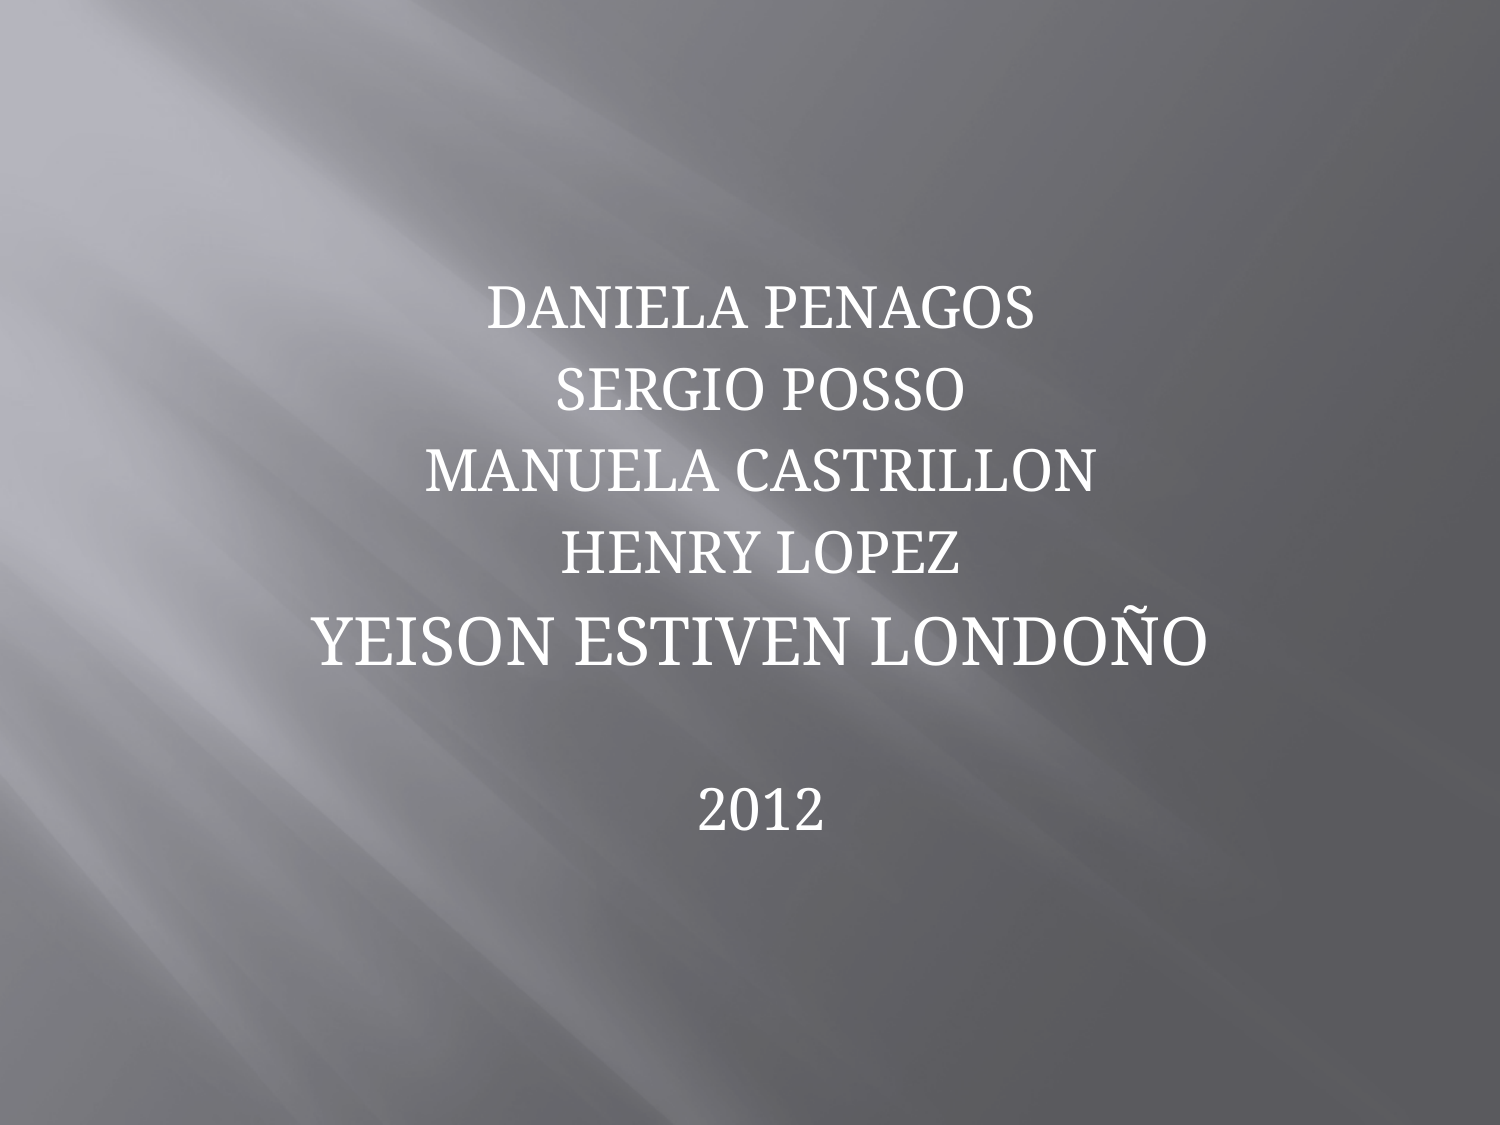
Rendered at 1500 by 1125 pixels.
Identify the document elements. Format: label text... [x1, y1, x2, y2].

list DANIELA PENAGOS SERGIO POSSO MANUELA CASTRILLON HENRY LOPEZ YEISON ESTIVEN LONDOÑO 2012 [75, 262, 1425, 1035]
